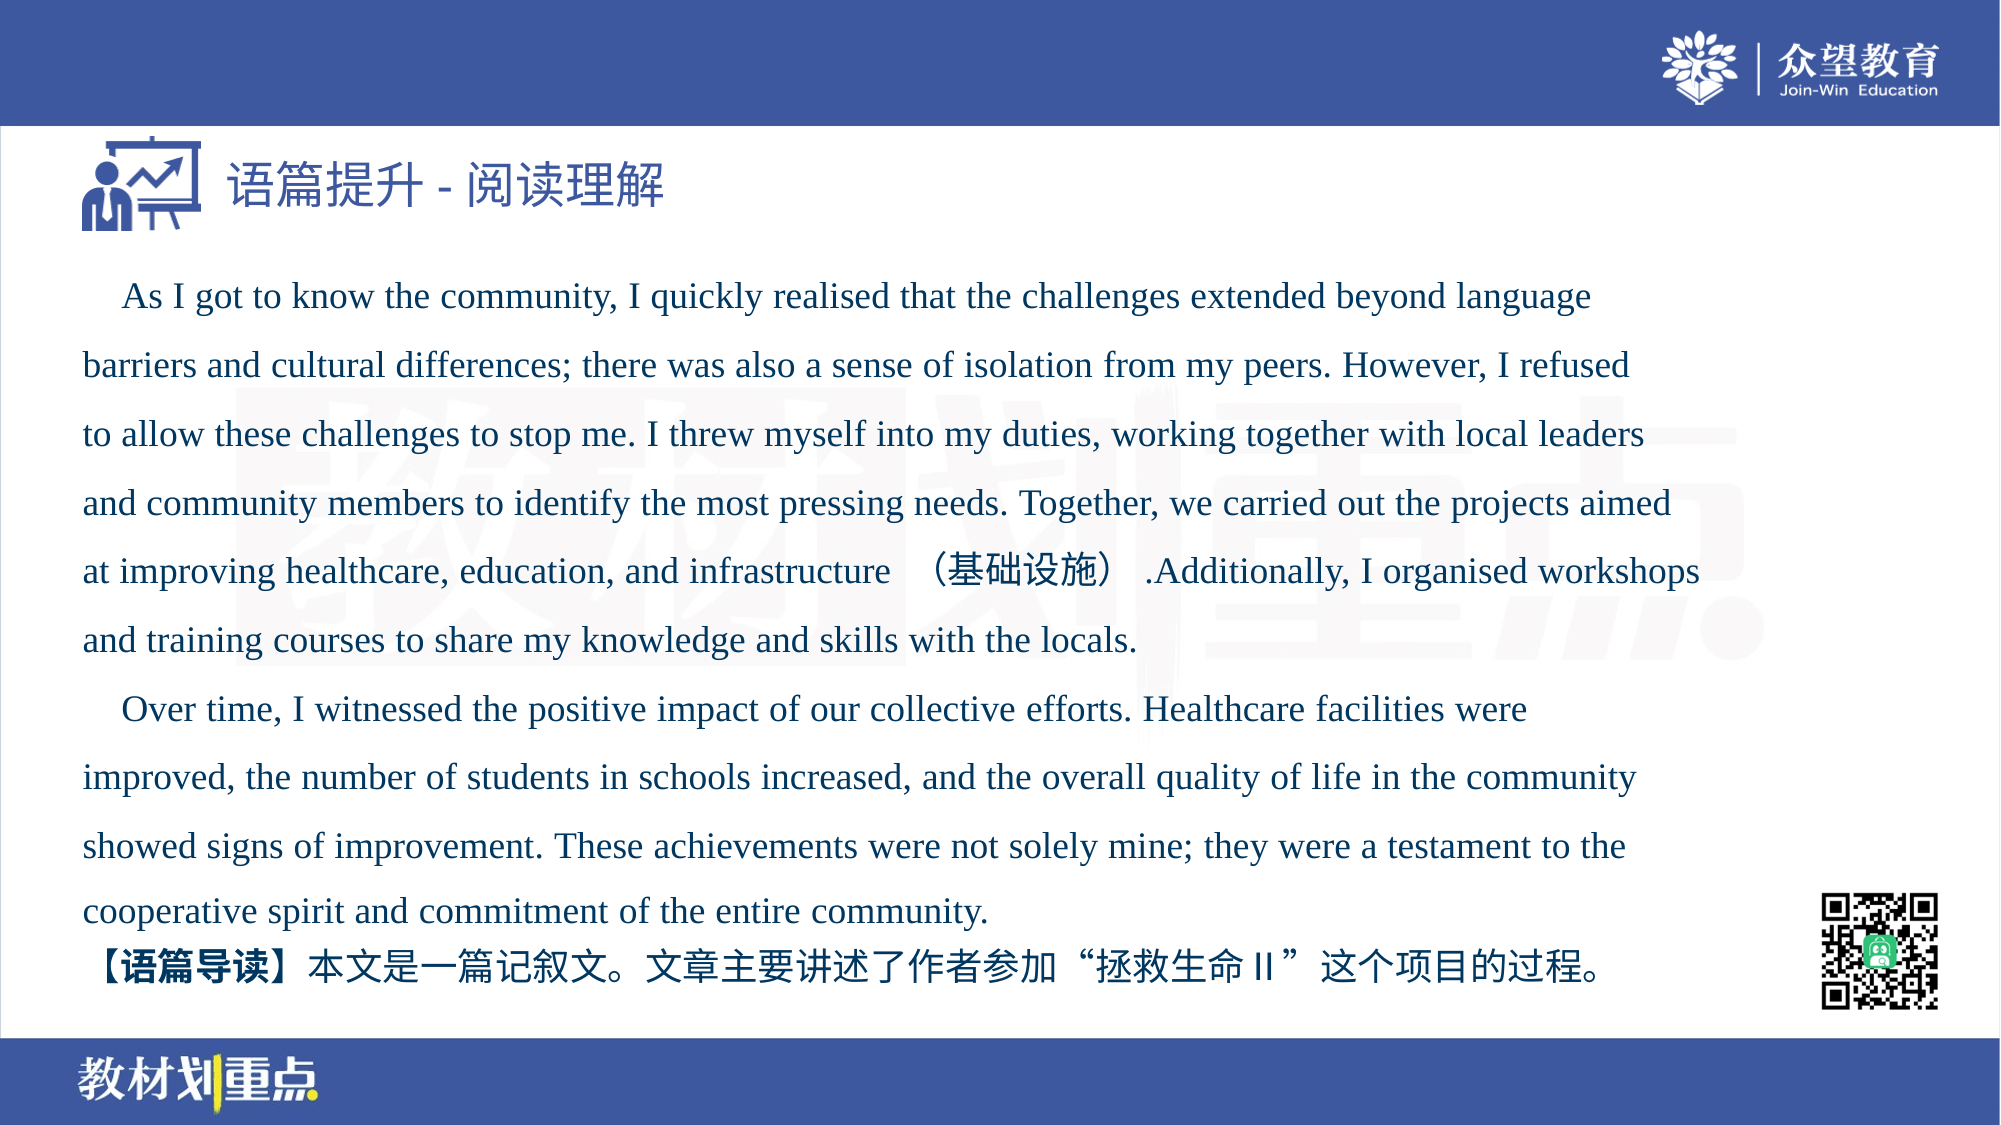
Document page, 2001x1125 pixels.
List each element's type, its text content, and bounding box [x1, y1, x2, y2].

text_box 【语篇导读】本文是一篇记叙文。文章主要讲述了作者参加“拯救生命Ⅱ”这个项目的过程。 [82, 923, 1817, 982]
text_box As I got to know the community, I quickly realised that the challenges extended beyond language barriers and cultural differences; there was also a sense of isolation from my peers. However, I refused to allow these challenges to stop me. I threw myself into my duties, working together with local leaders and community members to identify the most pressing needs. Together, we carried out the projects aimed at improving healthcare, education, and infrastructure （基础设施）.Additionally, I organised workshops and training courses to share my knowledge and skills with the locals. Over time, I witnessed the positive impact of our collective efforts. Healthcare facilities were improved, the number of students in schools increased, and the overall quality of life in the community showed signs of improvement. These achievements were not solely mine; they were a testament to the cooperative spirit and commitment of the entire community. [82, 247, 1817, 923]
picture [0, 0, 2000, 1125]
